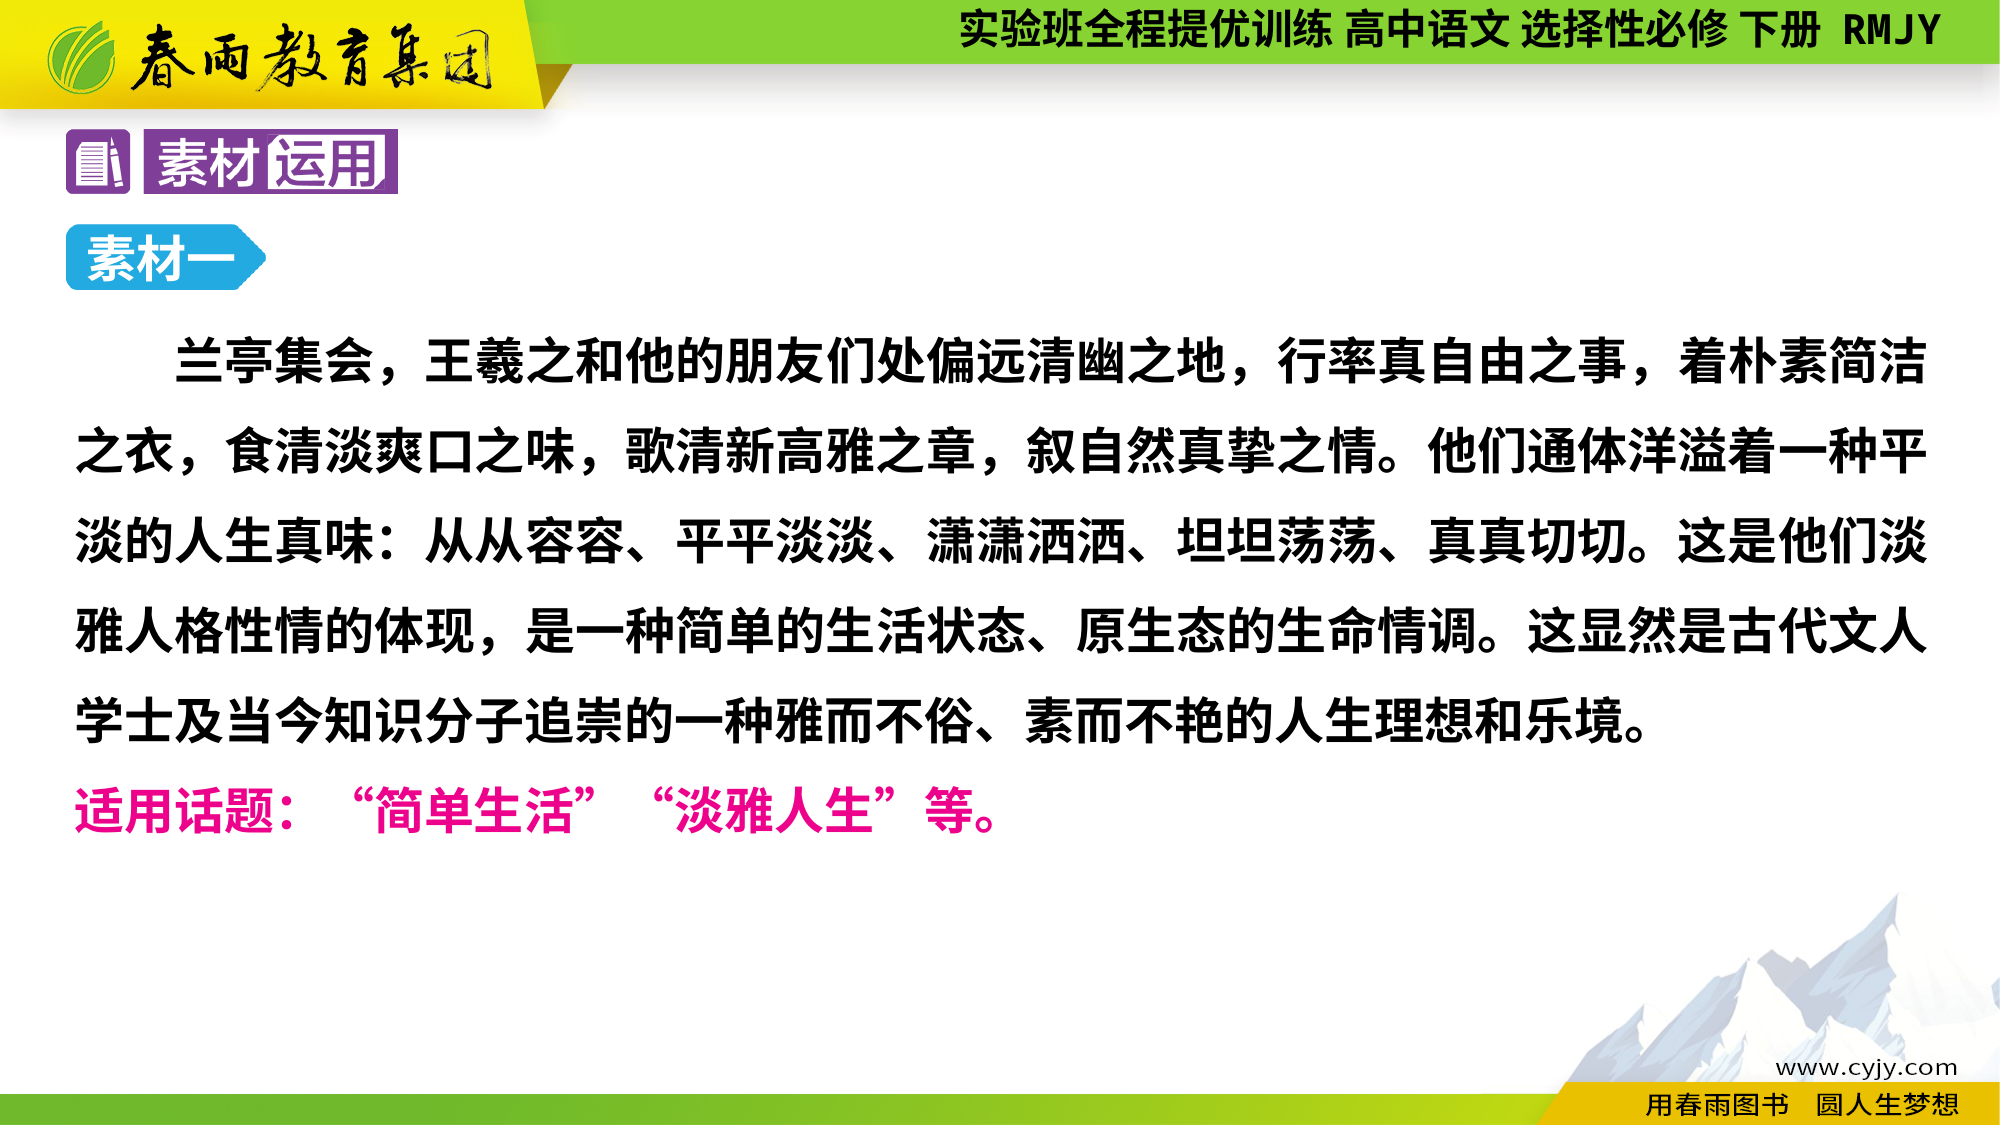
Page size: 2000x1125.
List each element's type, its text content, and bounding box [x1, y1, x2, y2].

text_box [66, 219, 266, 296]
picture [0, 0, 2000, 1125]
list 兰亭集会，王羲之和他的朋友们处偏远清幽之地，行率真自由之事，着朴素简洁之衣，食清淡爽口之味，歌清新高雅之章，叙自然真挚之情。他们通体洋溢着一种平淡的人生真味：从从容容、平平淡淡、潇潇洒洒、坦坦荡荡、真真切切。这是他们淡雅人格性情的体现，是一种简单的生活状态、原生态的生命情调。这显然是古代文人学士及当今知识分子追崇的一种雅而不俗、素而不艳的人生理想和乐境。 适用话题：“简单生活”“淡雅人生”等。 [59, 292, 1944, 853]
